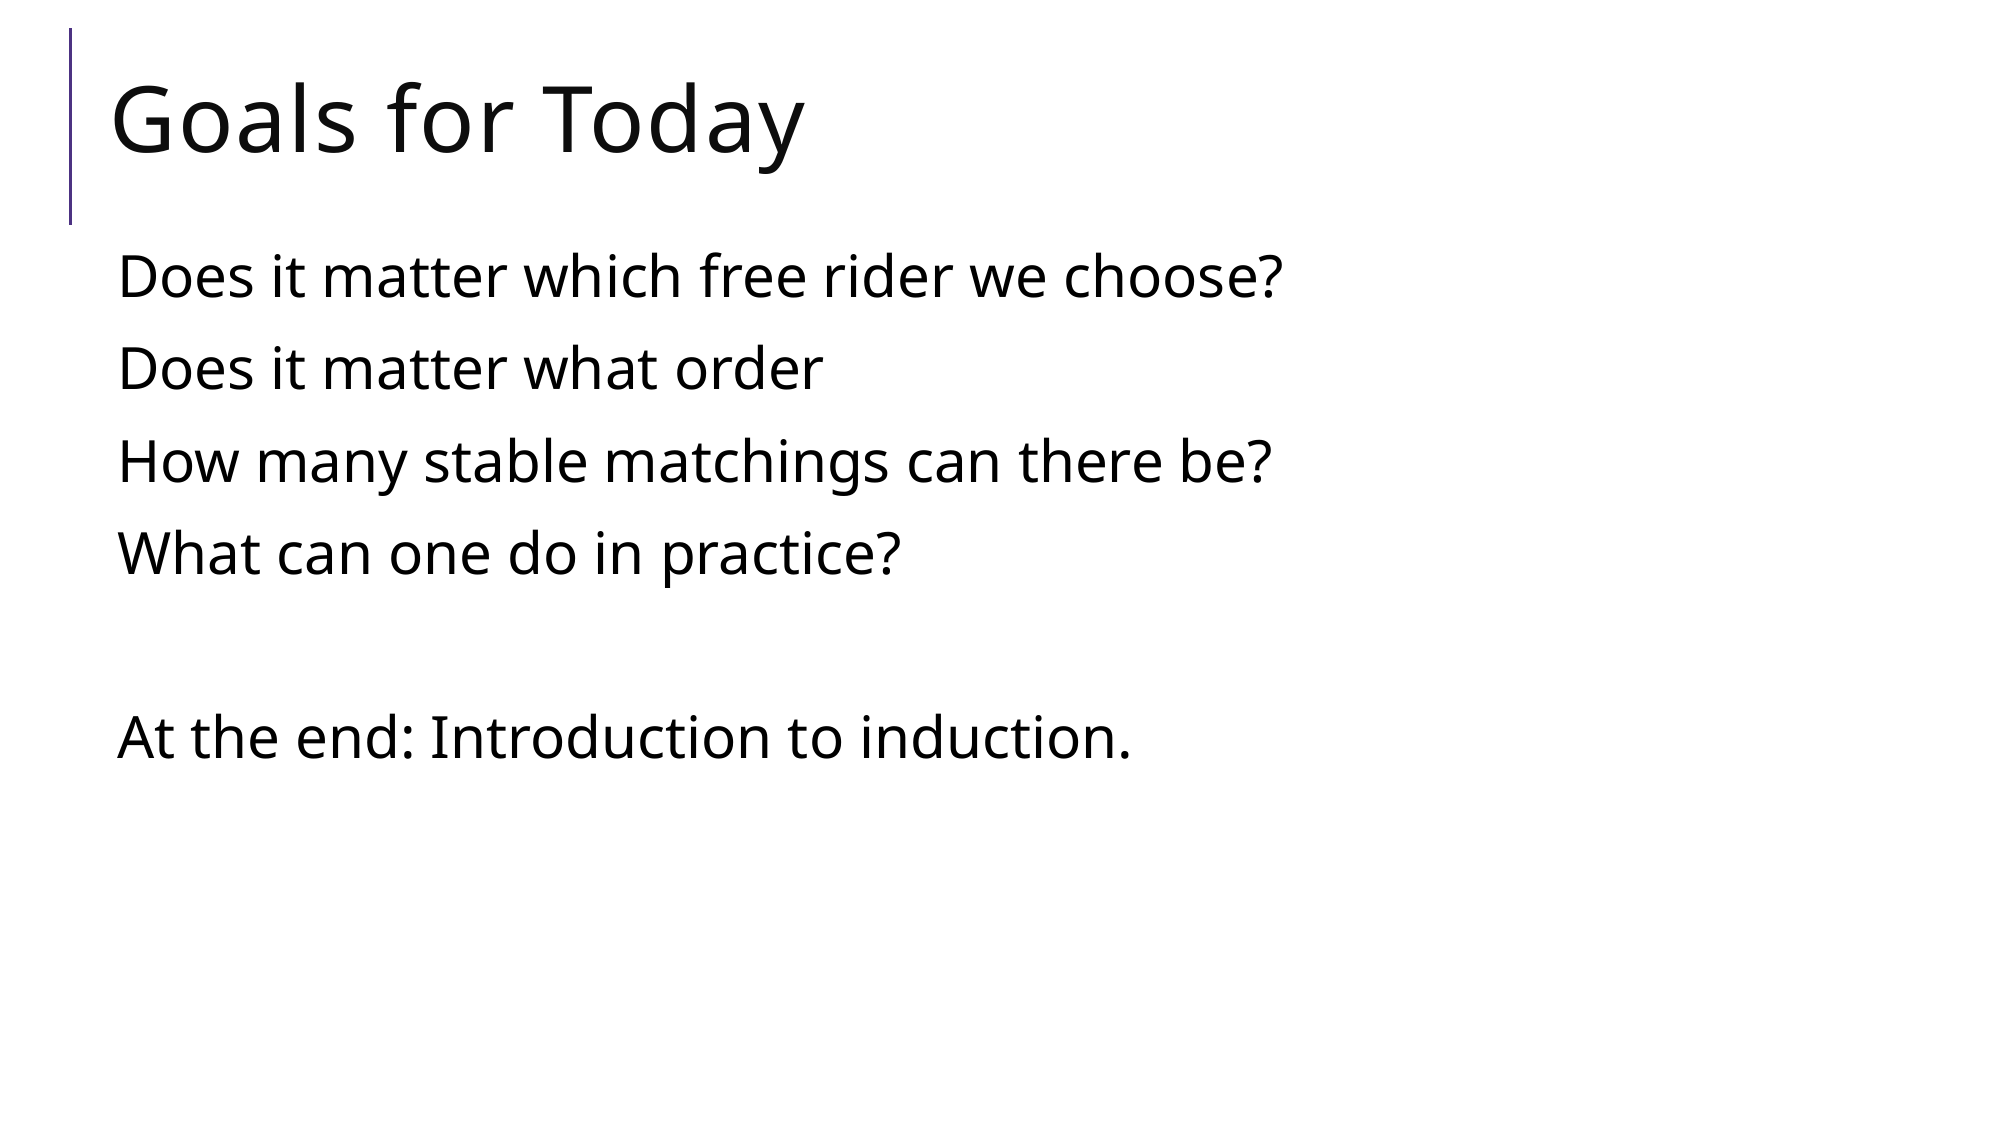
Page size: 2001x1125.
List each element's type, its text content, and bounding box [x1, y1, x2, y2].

title Goals for Today [94, 43, 1930, 210]
list Does it matter which free rider we choose? Does it matter what order How many stable matchings can there be? What can one do in practice? At the end: Introduction to induction. [94, 240, 1930, 1035]
